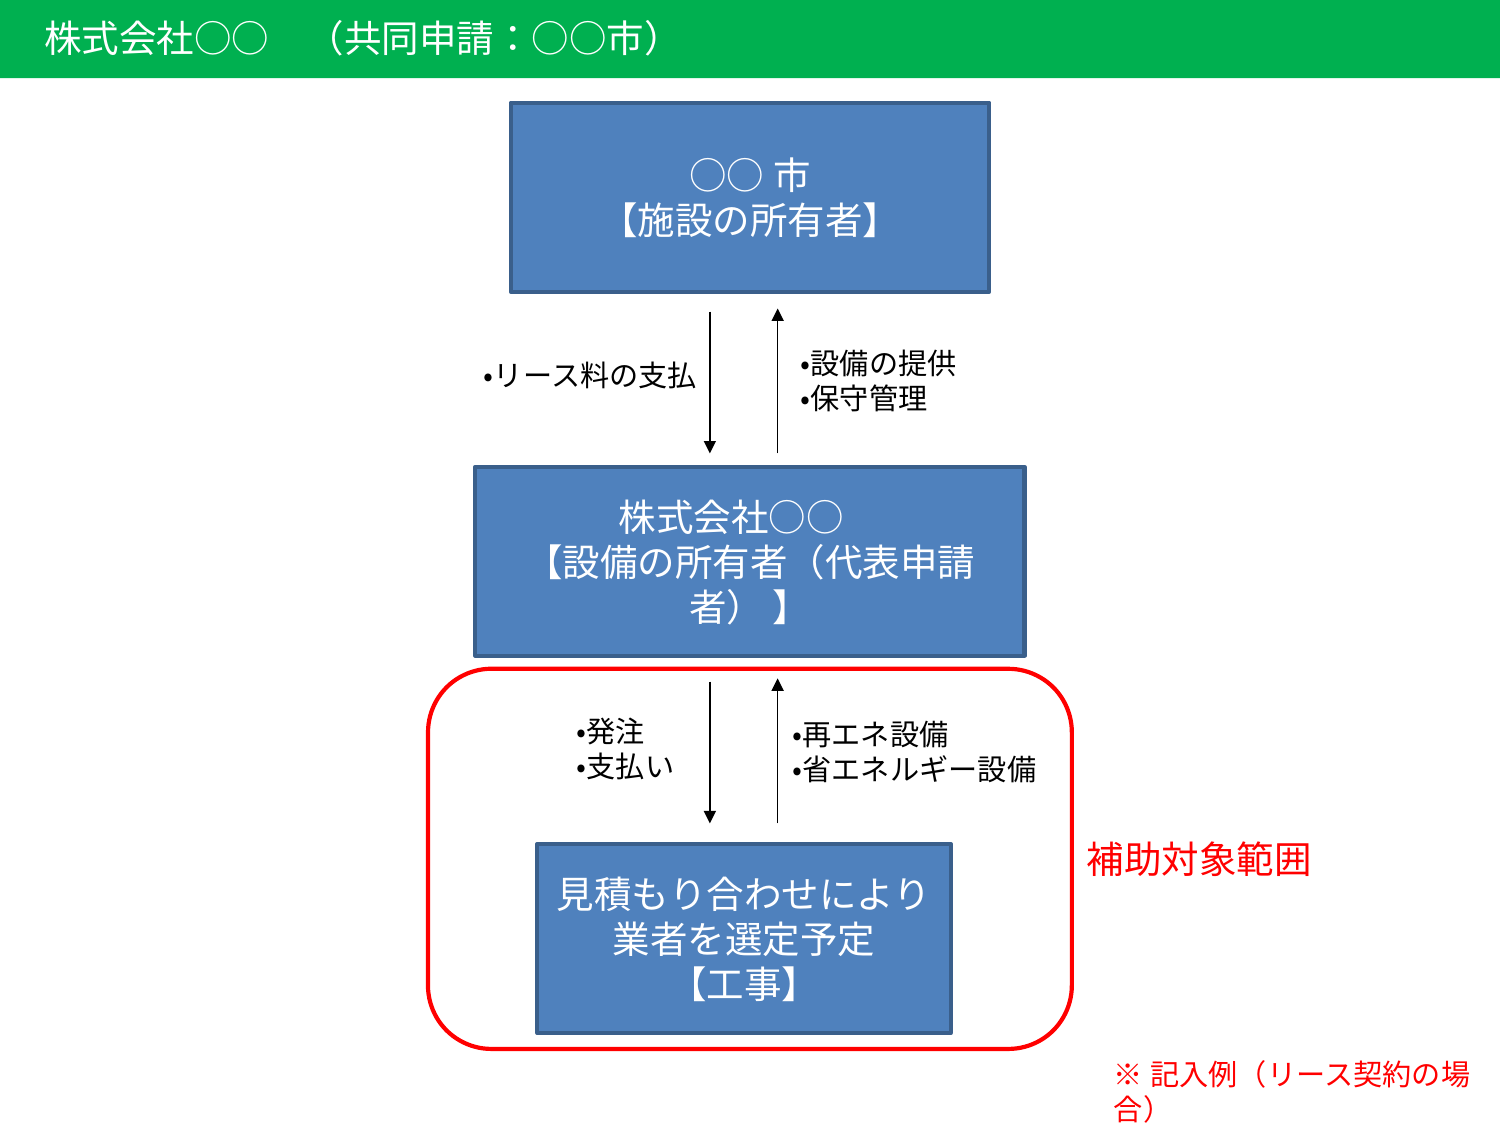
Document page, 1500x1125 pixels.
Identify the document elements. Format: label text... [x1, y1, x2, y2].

text_box ※記入例（リース契約の場合） [1099, 1048, 1500, 1125]
text_box 株式会社○○ 【設備の所有者（代表申請者） 】 [473, 465, 1027, 658]
text_box [425, 666, 1074, 1052]
text_box ・リース料の支払 [715, 349, 723, 400]
text_box 補助対象範囲 [1071, 828, 1356, 889]
text_box ・リース料の支払 [469, 349, 705, 400]
text_box ○○市 【施設の所有者】 [509, 101, 991, 294]
text_box ・設備の提供 ・保守管理 [786, 338, 1013, 423]
text_box 株式会社○○ （共同申請：○○市） [29, 7, 1424, 67]
